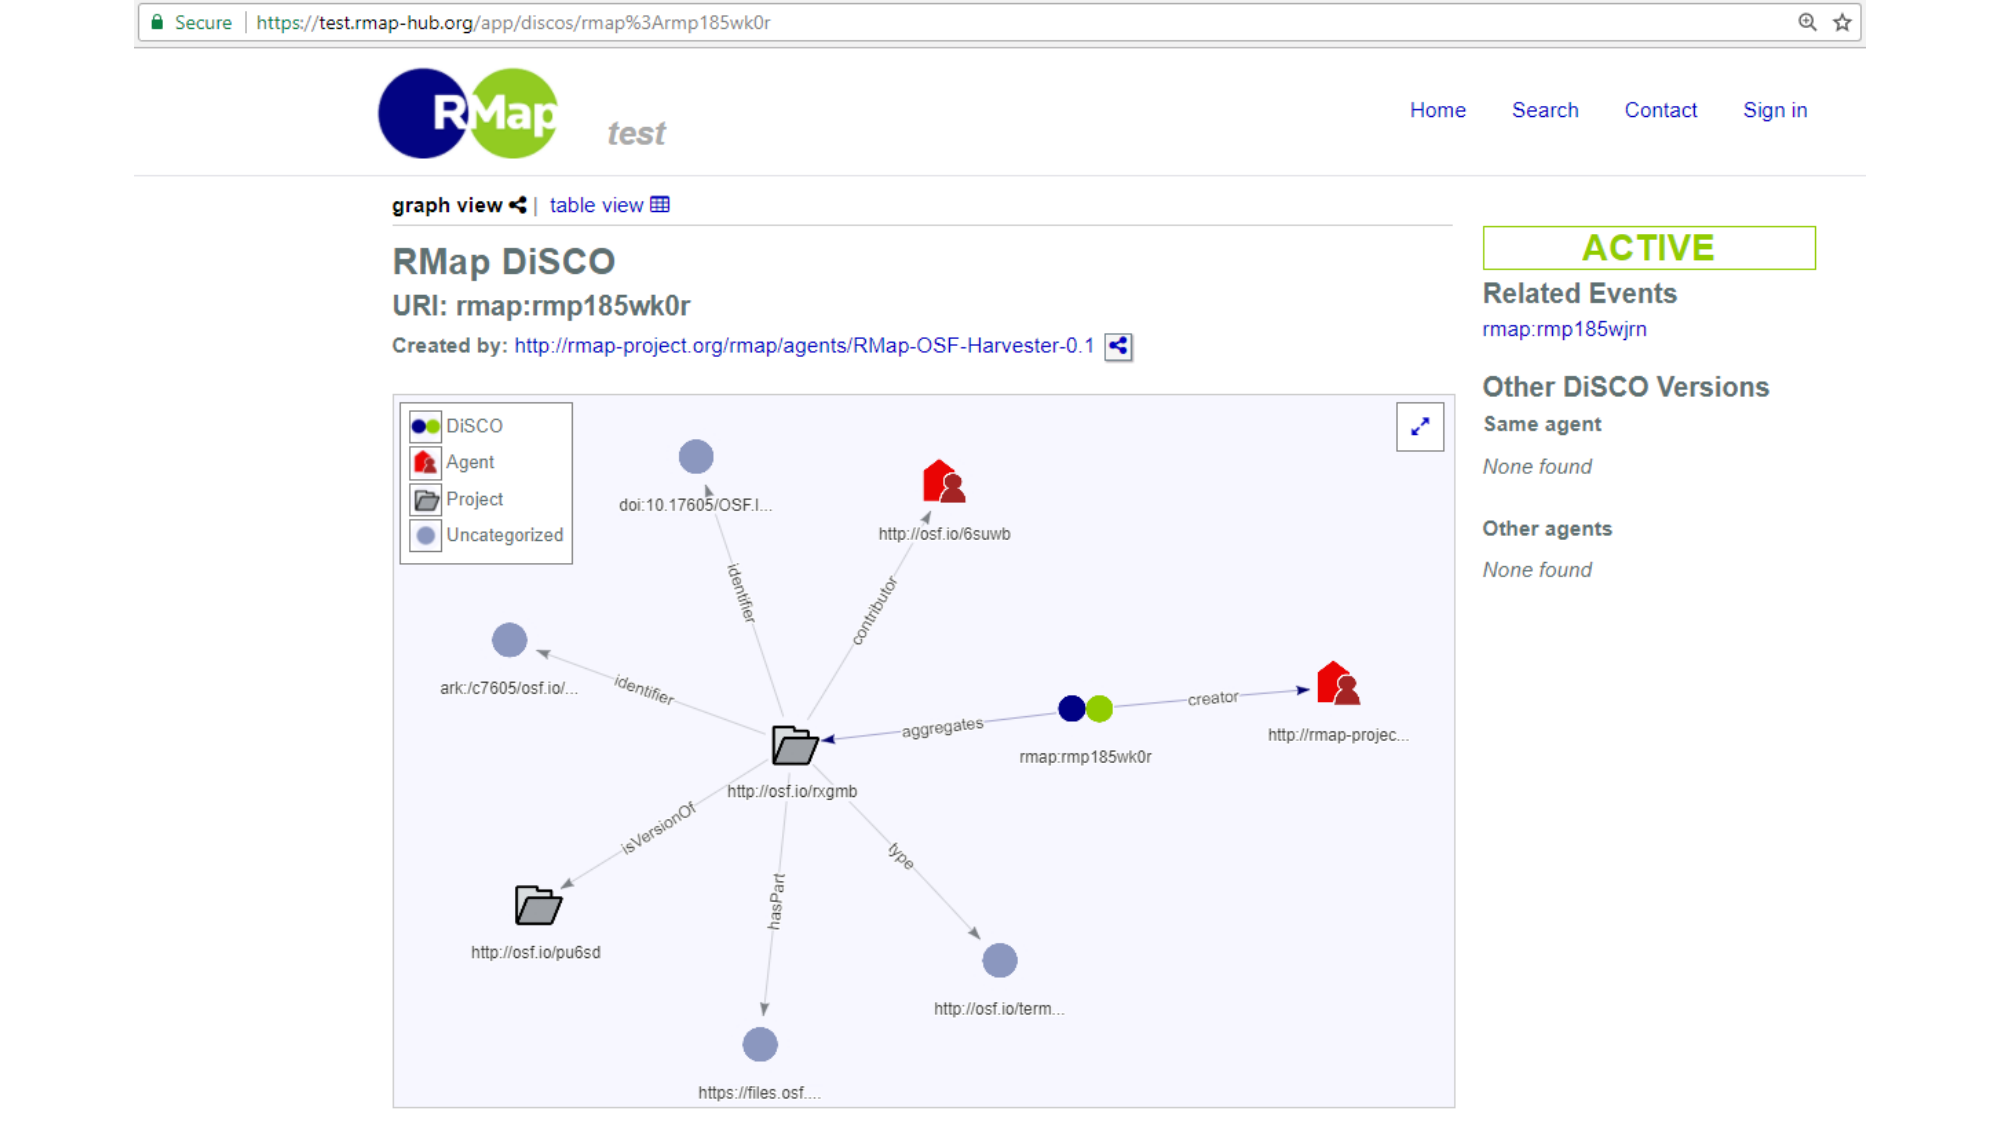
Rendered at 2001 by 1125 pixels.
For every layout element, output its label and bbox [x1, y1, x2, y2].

picture [134, 0, 1866, 1125]
